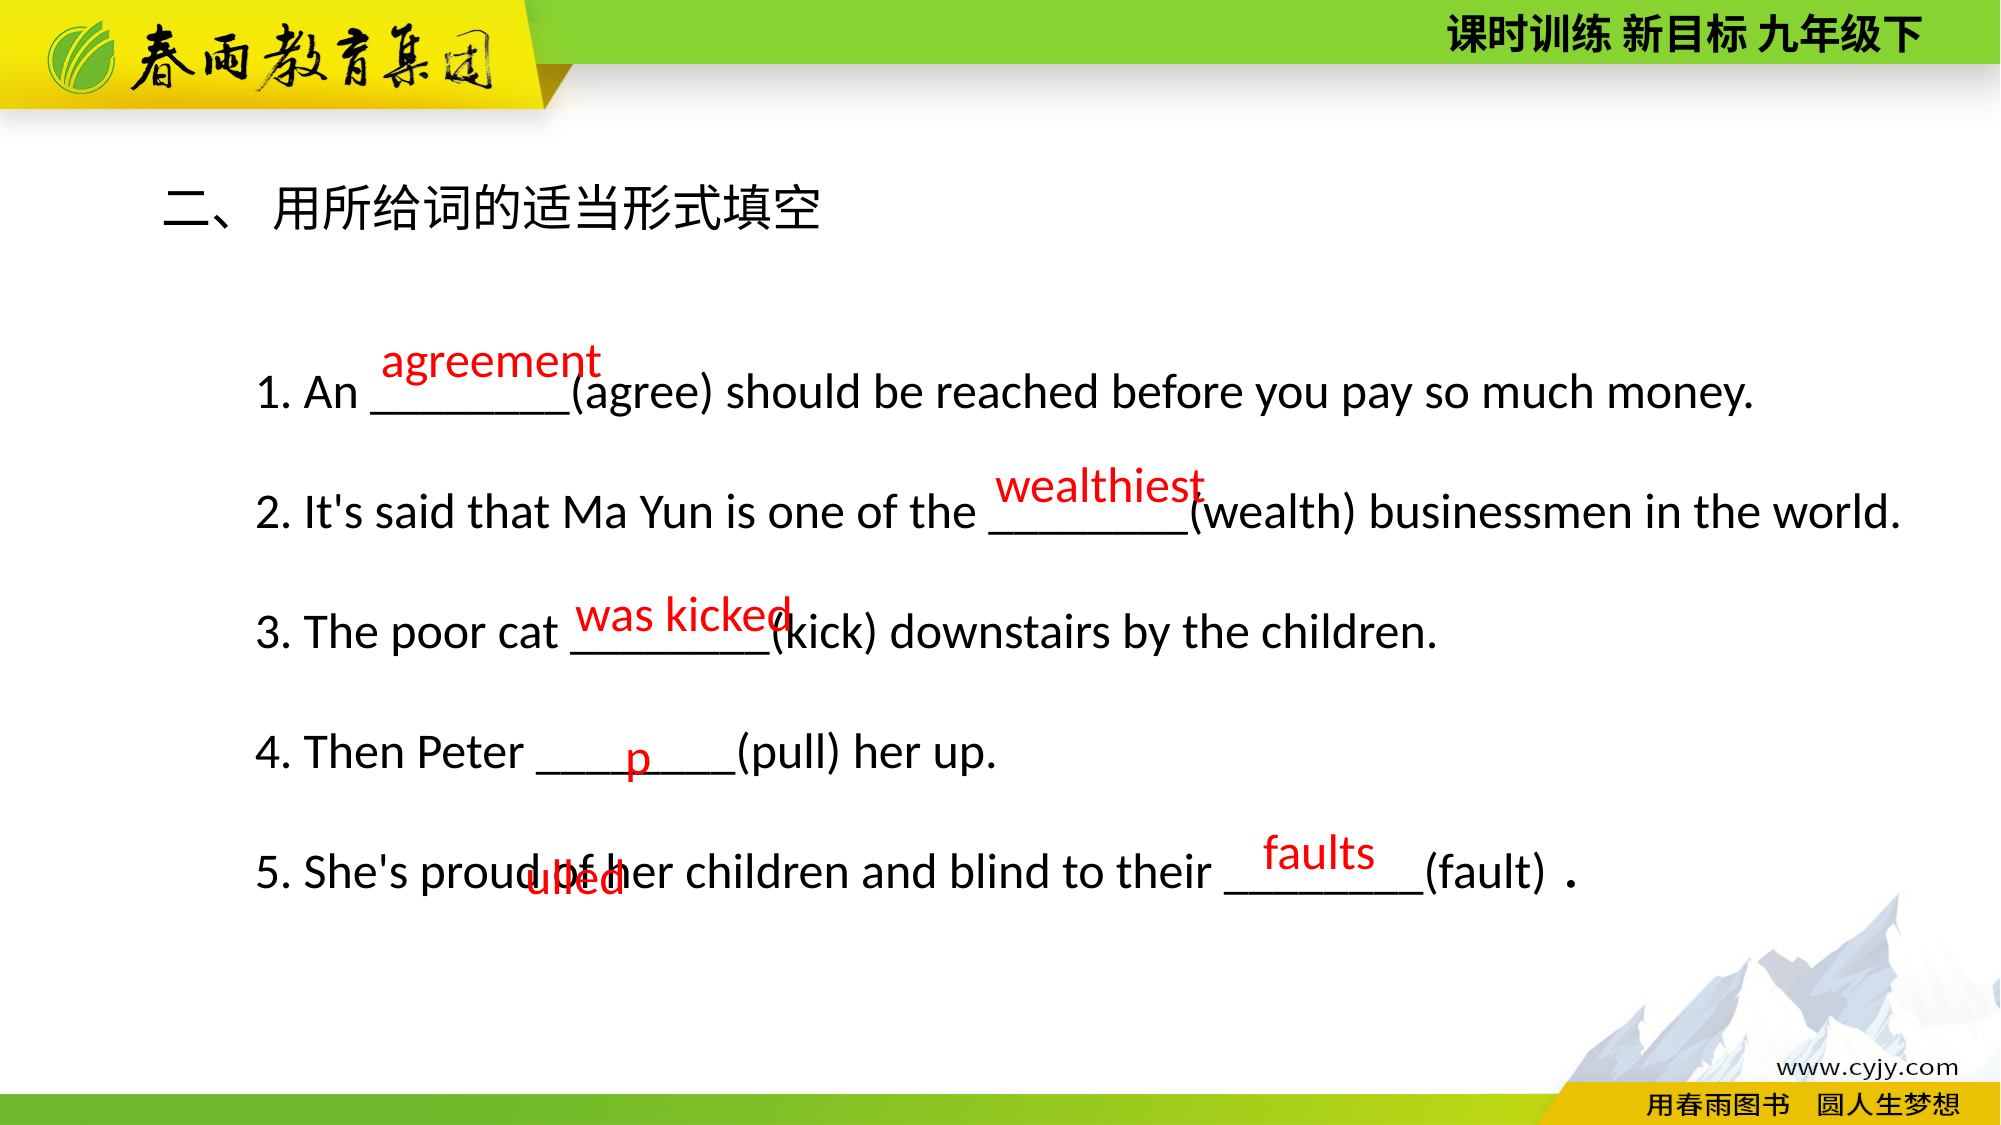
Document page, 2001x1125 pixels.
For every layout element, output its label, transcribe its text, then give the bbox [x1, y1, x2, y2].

text_box wealthiest [980, 445, 1221, 520]
text_box faults [1248, 812, 1391, 887]
text_box was kicked [560, 574, 808, 649]
picture [0, 0, 2001, 1125]
text_box pulled [510, 657, 667, 793]
text_box agreement [366, 319, 618, 395]
text_box 1. An ________(agree) should be reached before you pay so much money. 2. It's said that Ma Yun is one of the ________(wealth) businessmen in the world. 3. The poor cat ________(kick) downstairs by the children. 4. Then Peter ________(pull) her up. 5. She's proud of her children and blind to their ________(fault)． [240, 291, 1938, 907]
text_box 二、 用所给词的适当形式填空 [146, 109, 838, 245]
